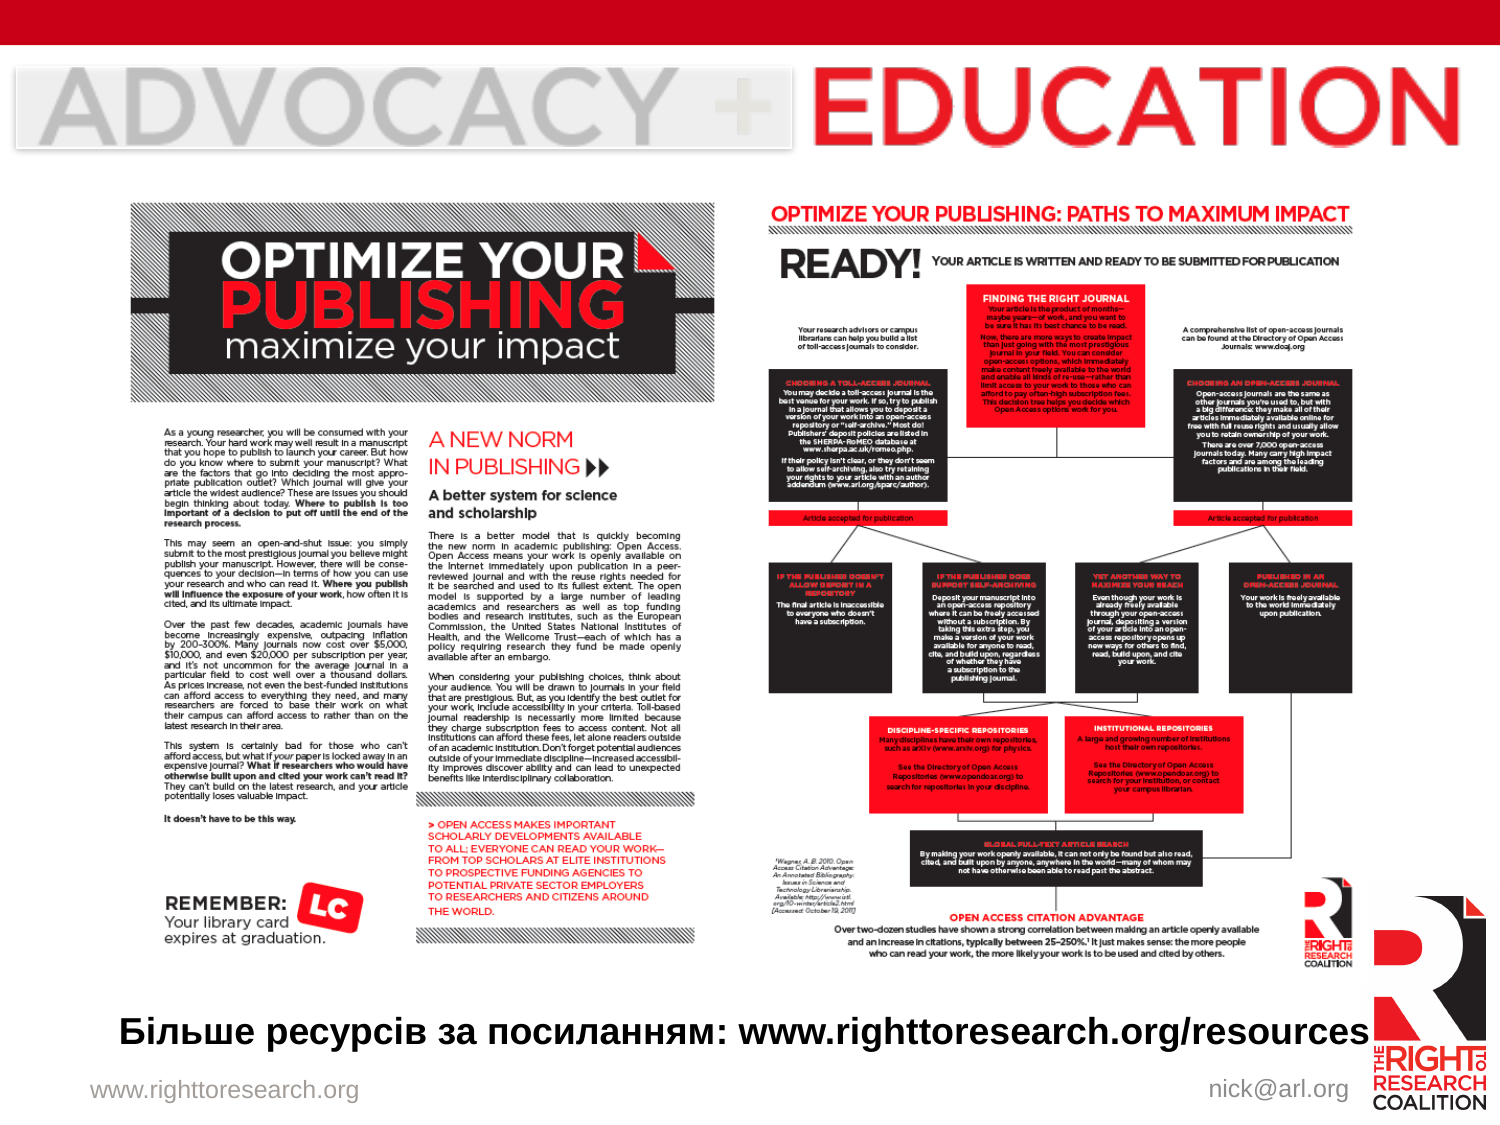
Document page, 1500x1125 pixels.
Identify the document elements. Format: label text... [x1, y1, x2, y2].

picture [16, 66, 1480, 149]
footer www.righttoresearch.org [75, 1060, 550, 1112]
text_box Більше ресурсів за посиланням: www.righttoresearch.org/resources [0, 999, 1490, 1060]
picture [751, 185, 1500, 1125]
picture [113, 185, 730, 983]
